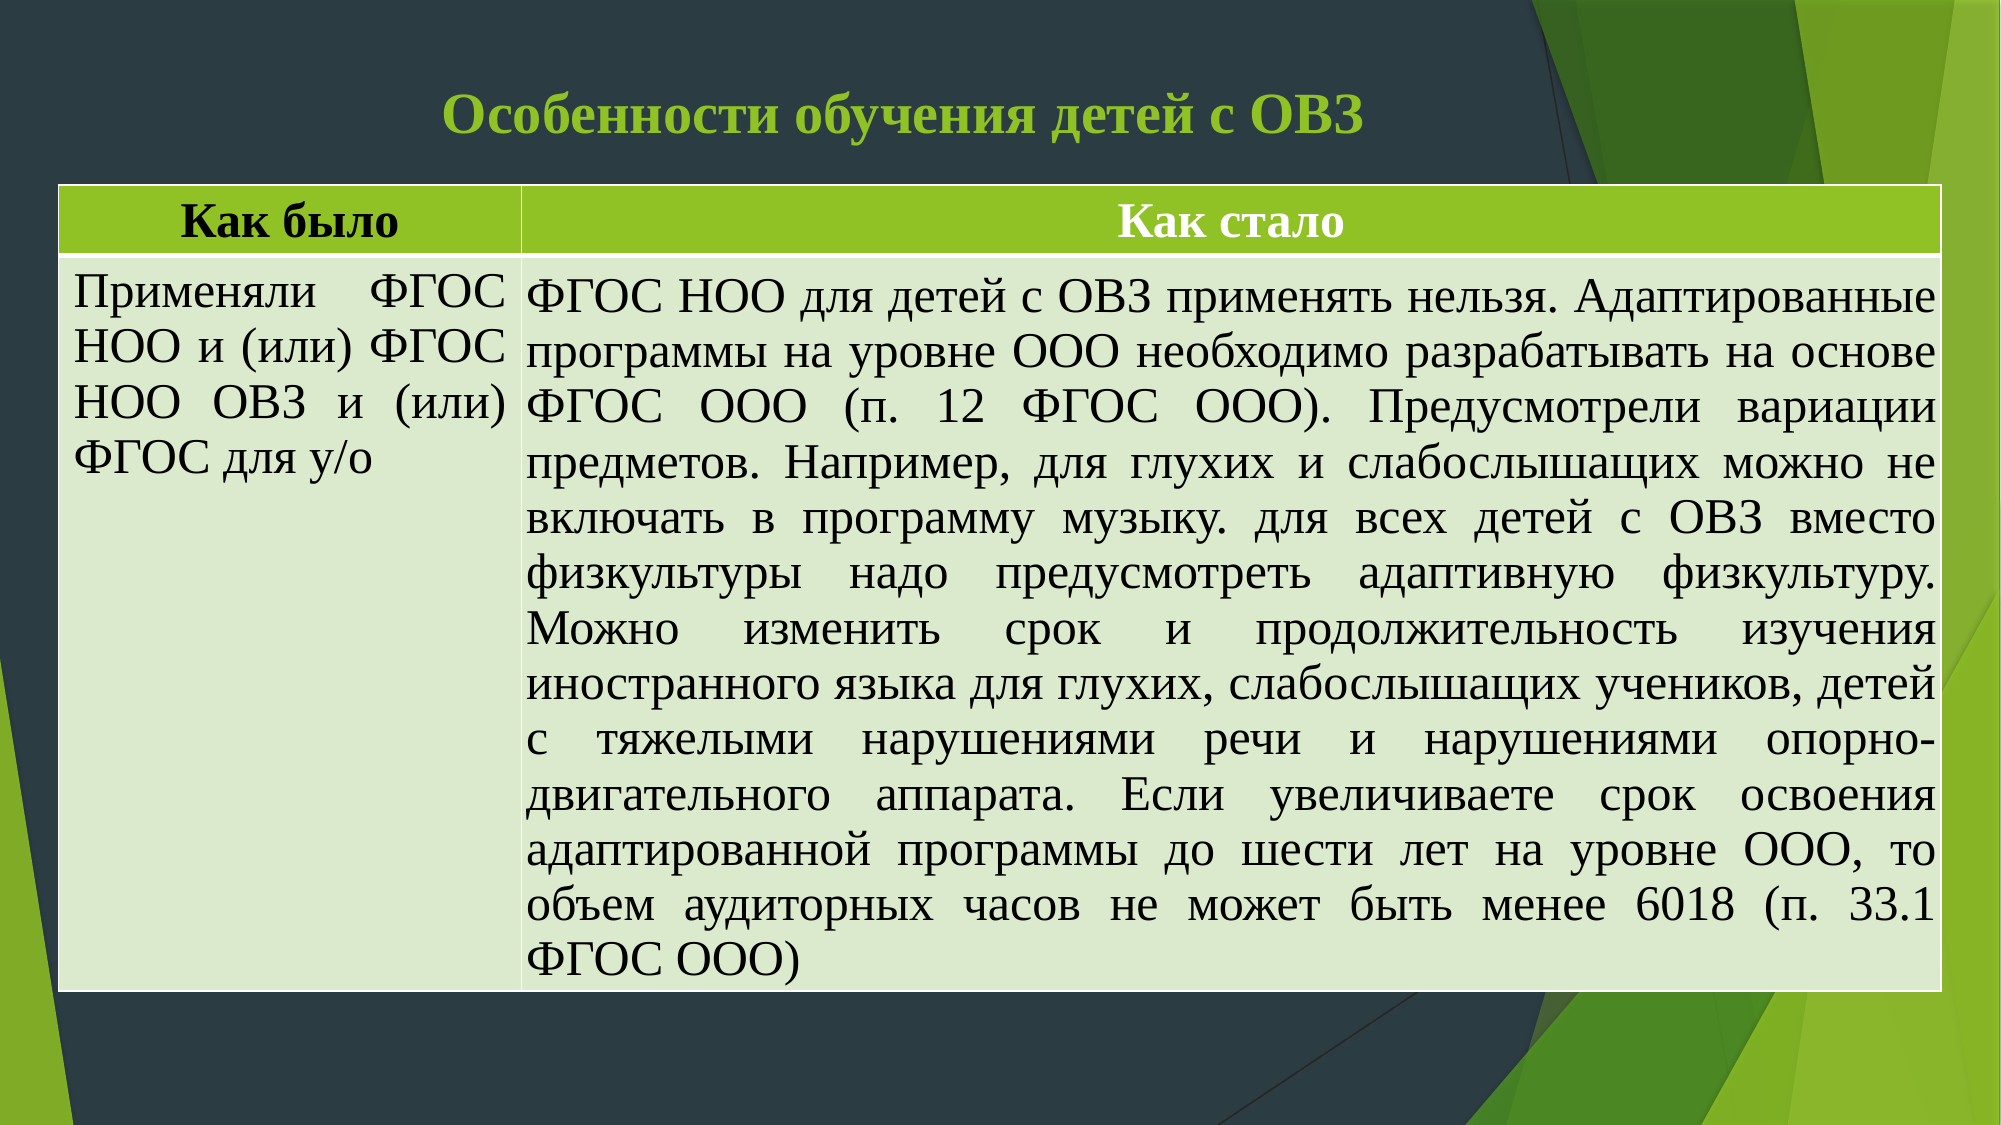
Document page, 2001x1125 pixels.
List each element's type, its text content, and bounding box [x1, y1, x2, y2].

table_cell ФГОС НОО для детей с ОВЗ применять нельзя. Адаптированные программы на уровне ООО необходимо разрабатывать на основе ФГОС ООО (п. 12 ФГОС ООО). Предусмотрели вариации предметов. Например, для глухих и слабослышащих можно не включать в программу музыку. для всех детей с ОВЗ вместо физкультуры надо предусмотреть адаптивную физкультуру. Можно изменить срок и продолжительность изучения иностранного языка для глухих, слабослышащих учеников, детей с тяжелыми нарушениями речи и нарушениями опорно-двигательного аппарата. Если увеличиваете срок освоения адаптированной программы до шести лет на уровне ООО, то объем аудиторных часов не может быть менее 6018 (п. 33.1 ФГОС ООО) [522, 258, 1940, 990]
title Особенности обучения детей с ОВЗ [40, 67, 1766, 286]
table_cell Применяли ФГОС НОО и (или) ФГОС НОО ОВЗ и (или) ФГОС для у/о [59, 258, 521, 990]
table_header Как было [59, 186, 521, 253]
table_header Как стало [522, 186, 1940, 253]
